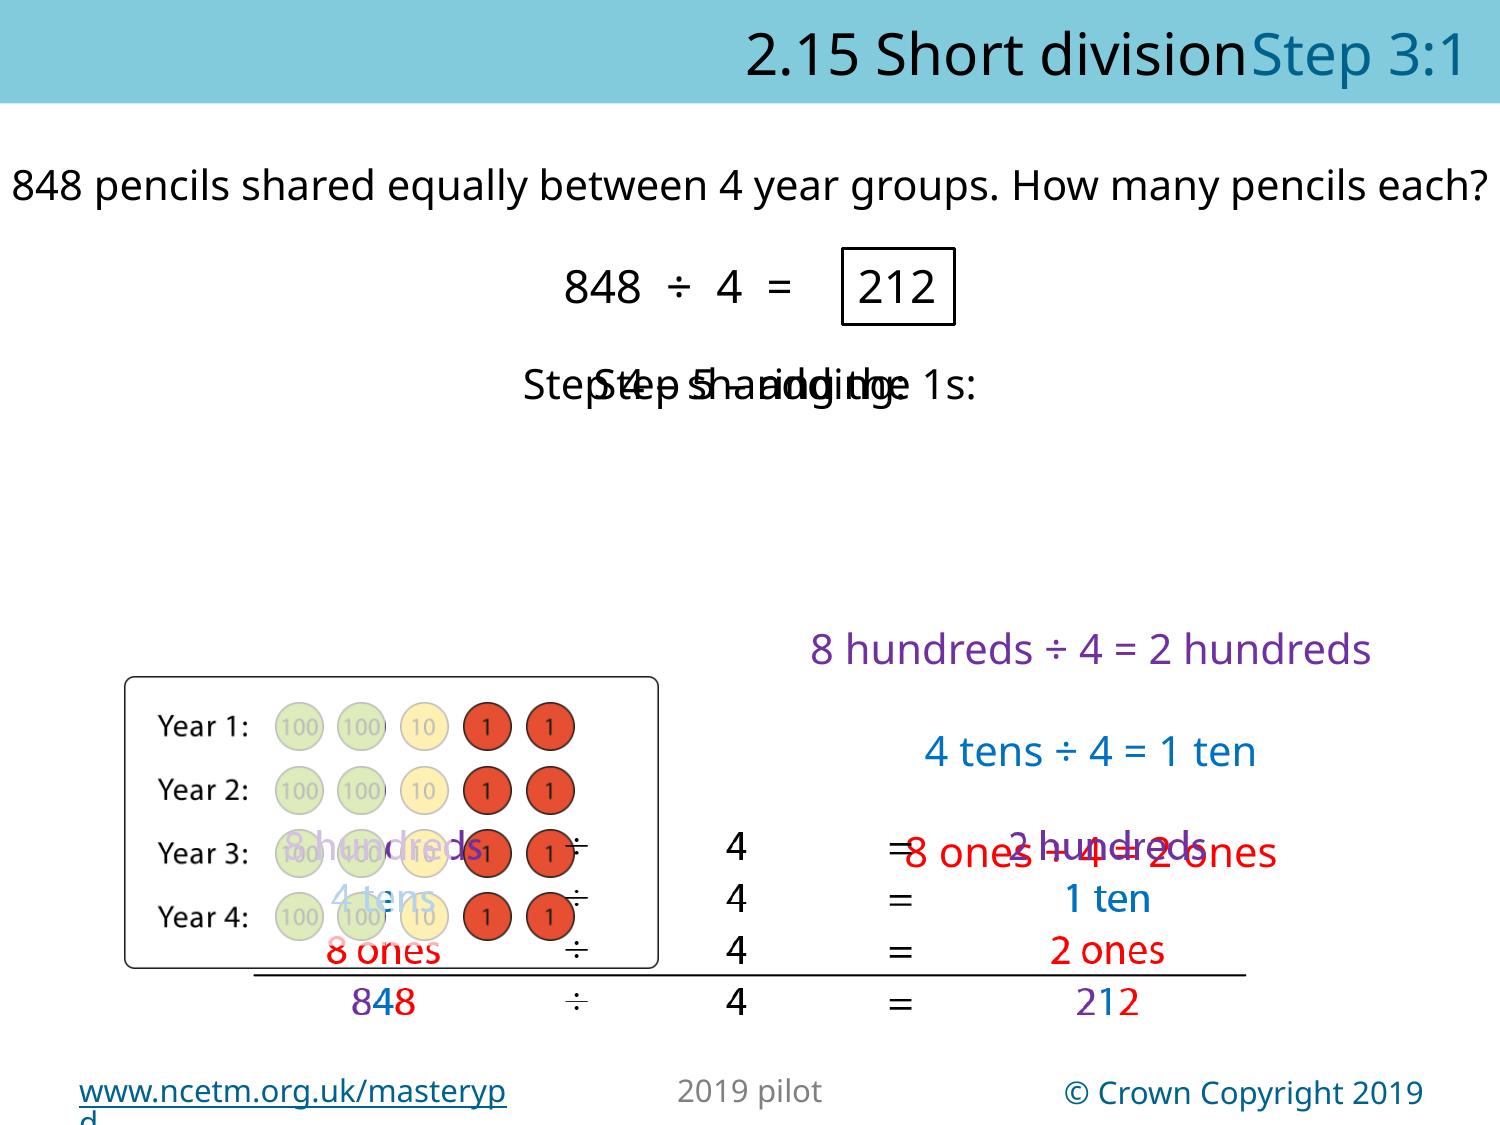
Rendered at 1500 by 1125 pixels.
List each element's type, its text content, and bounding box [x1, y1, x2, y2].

list 2.15 Short division Step 3:1 [0, 0, 1500, 104]
text_box Step 5 – adding: [578, 350, 922, 416]
text_box 848 ÷ 4 = [548, 250, 808, 321]
text_box 8 ones ÷ 4 = 2 ones [1252, 818, 1293, 884]
text_box Step 4 – sharing the 1s: [507, 350, 578, 416]
text_box 8 hundreds ÷ 4 = 2 hundreds [795, 615, 1388, 681]
text_box 4 tens ÷ 4 = 1 ten [909, 716, 1273, 782]
text_box 848 pencils shared equally between 4 year groups. How many pencils each? [0, 150, 1500, 216]
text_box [123, 675, 659, 969]
text_box 212 [842, 250, 952, 321]
text_box [842, 248, 955, 325]
text_box Step 4 – sharing the 1s: [922, 350, 993, 416]
picture [253, 806, 1247, 1051]
